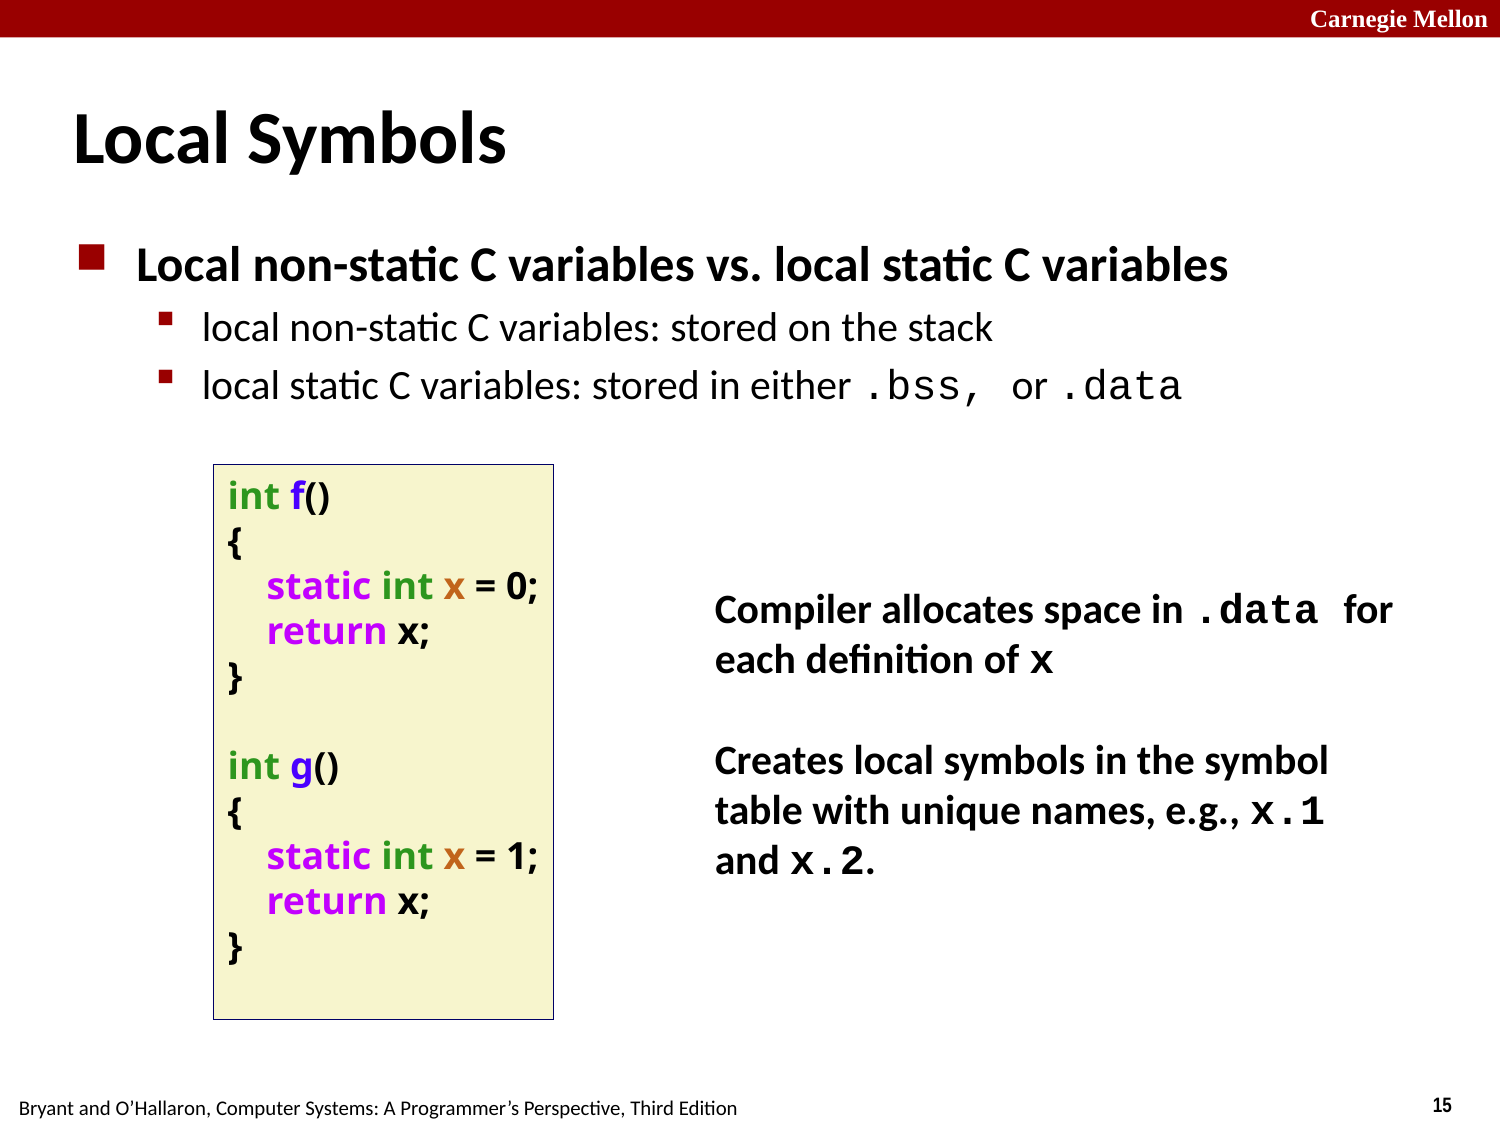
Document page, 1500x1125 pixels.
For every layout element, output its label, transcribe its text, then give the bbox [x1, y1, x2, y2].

text_box int f() { static int x = 0; return x; } int g() { static int x = 1; return x; } [212, 464, 554, 1020]
title Local Symbols [58, 71, 1305, 197]
text_box Compiler allocates space in .data for each definition of x Creates local symbols in the symbol table with unique names, e.g., x.1 and x.2. [699, 574, 1413, 890]
list Local non-static C variables vs. local static C variables local non-static C variables: stored on the stack local static C variables: stored in either .bss, or .data [64, 223, 1361, 426]
